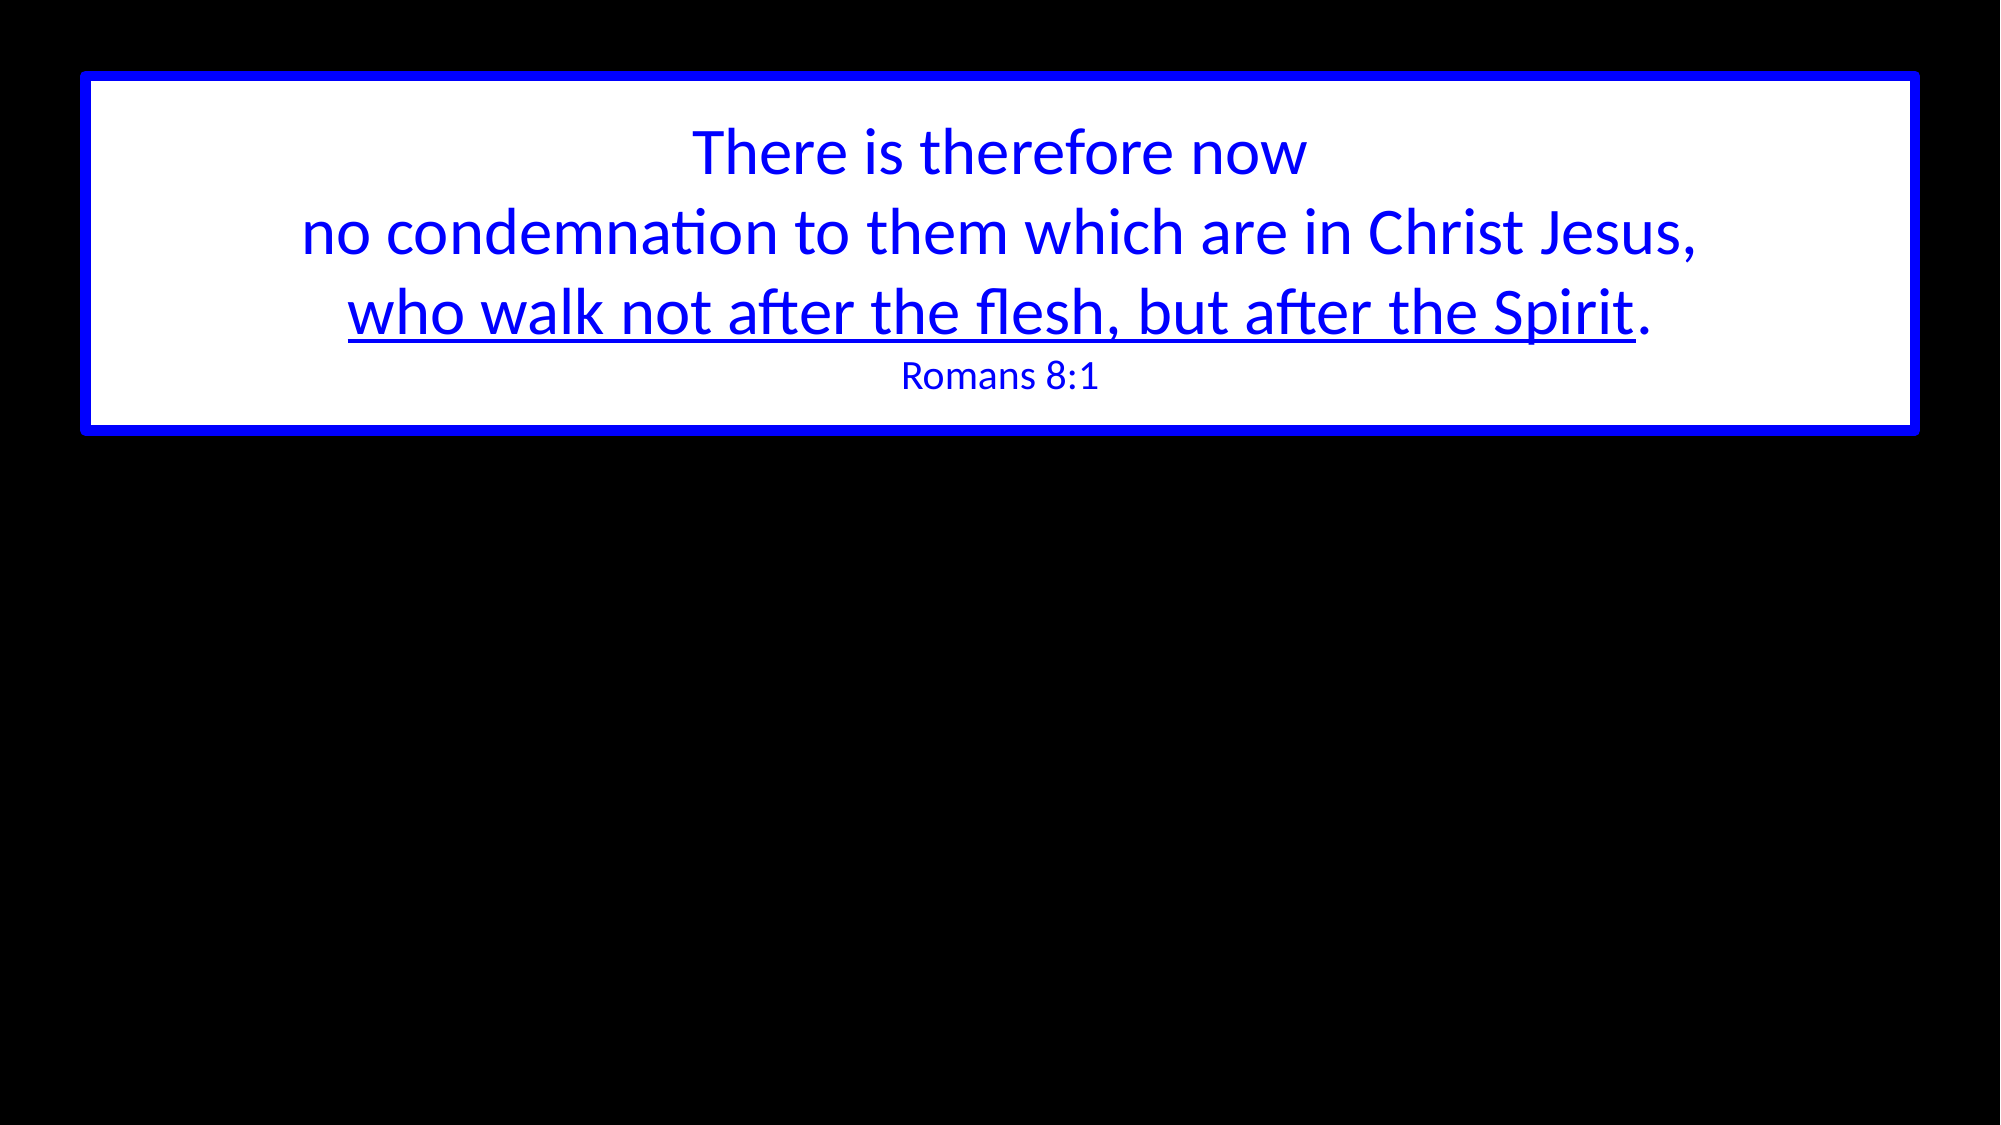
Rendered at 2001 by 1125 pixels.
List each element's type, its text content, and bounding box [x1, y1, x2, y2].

text_box There is therefore now no condemnation to them which are in Christ Jesus, who walk not after the flesh, but after the Spirit. Romans 8:1 [85, 75, 1915, 431]
